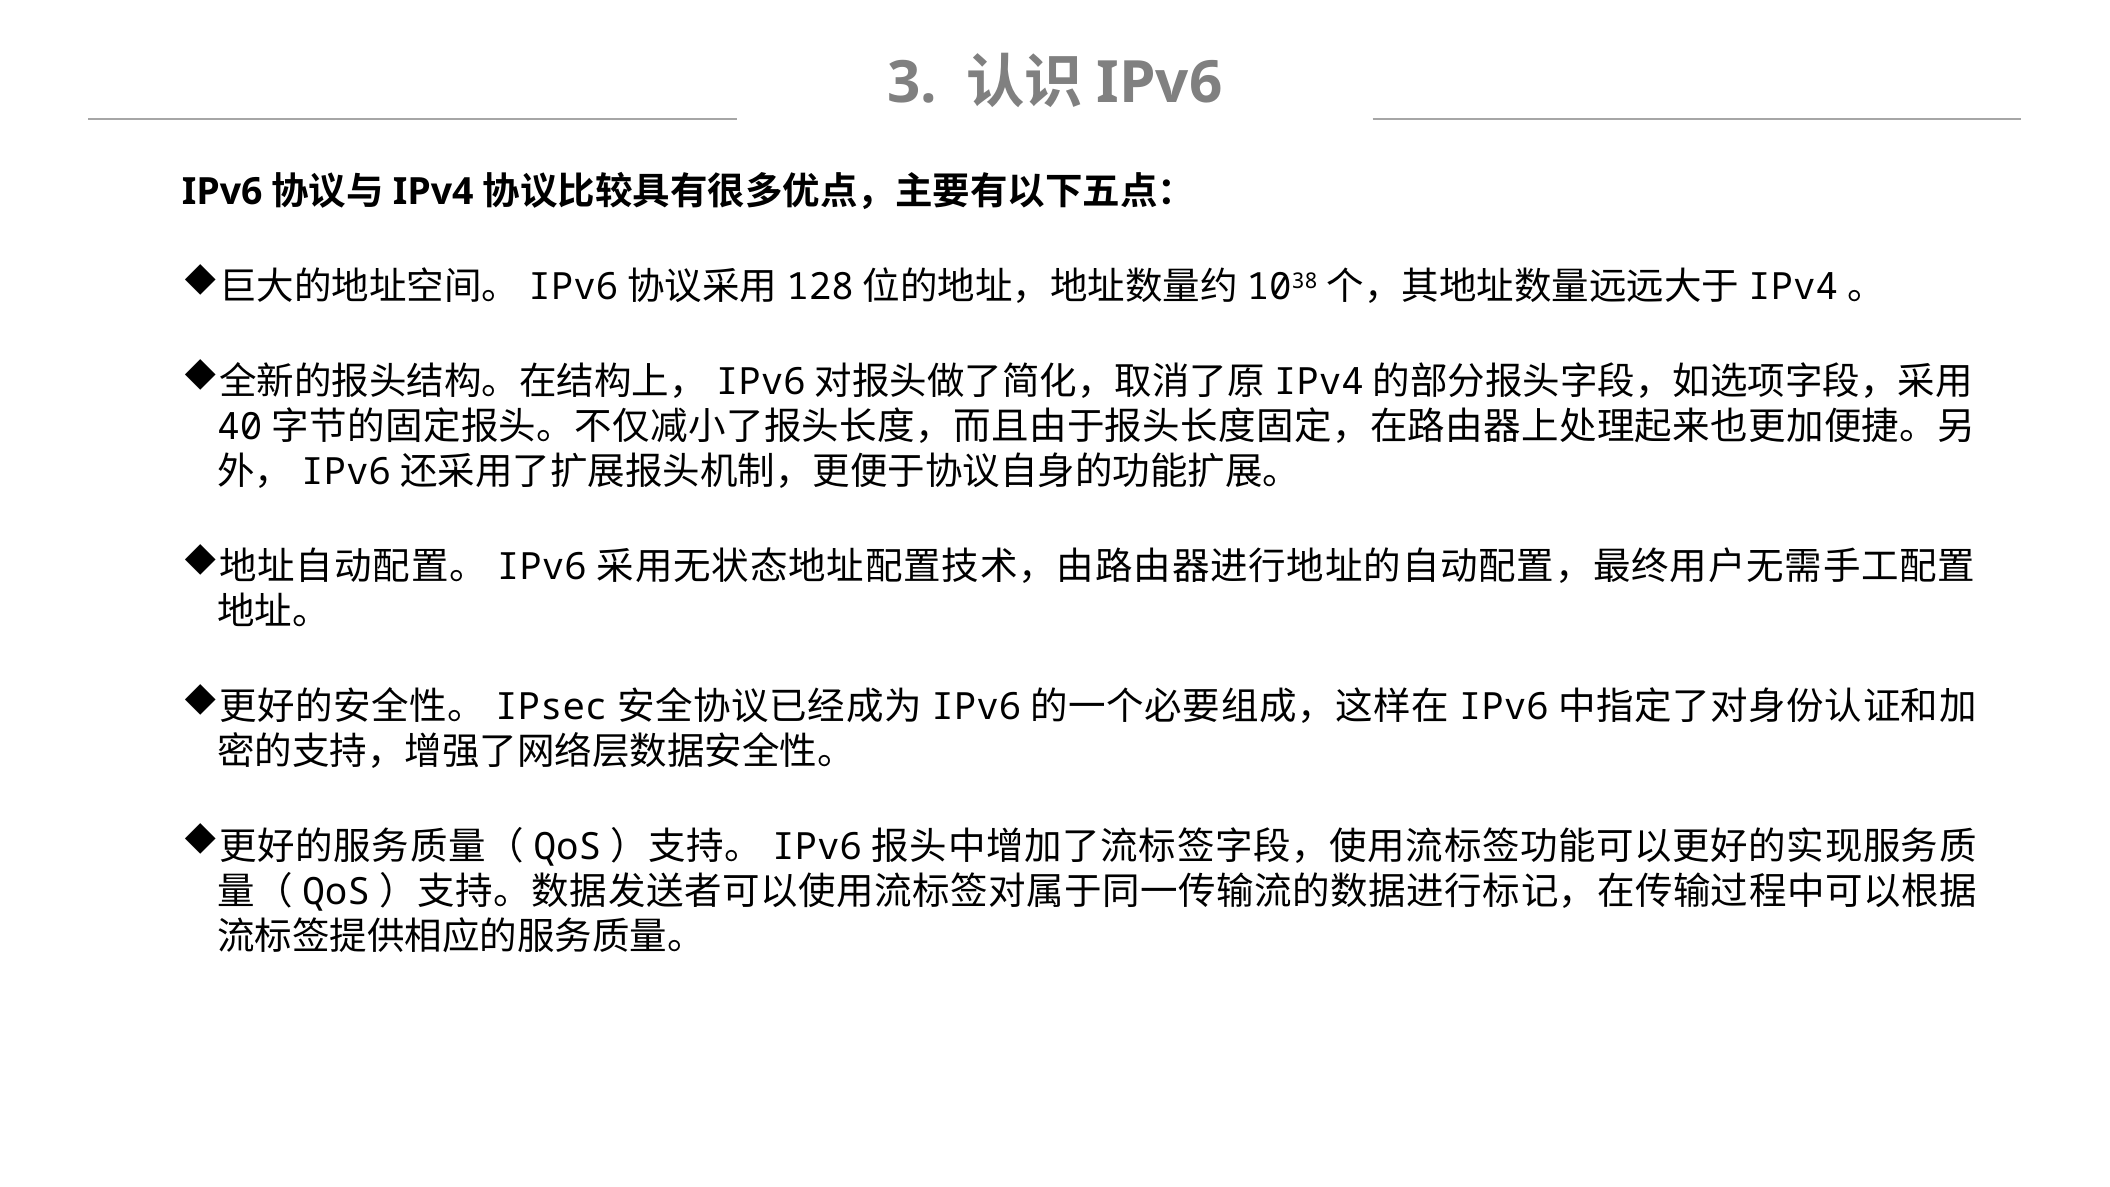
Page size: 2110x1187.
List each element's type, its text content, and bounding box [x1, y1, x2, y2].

text_box 3. 认识IPv6 [730, 43, 1379, 114]
text_box IPv6协议与IPv4协议比较具有很多优点，主要有以下五点： 巨大的地址空间。IPv6协议采用128位的地址，地址数量约1038个，其地址数量远远大于IPv4。 全新的报头结构。在结构上，IPv6对报头做了简化，取消了原IPv4的部分报头字段，如选项字段，采用40字节的固定报头。不仅减小了报头长度，而且由于报头长度固定，在路由器上处理起来也更加便捷。另外，IPv6还采用了扩展报头机制，更便于协议自身的功能扩展。 地址自动配置。IPv6采用无状态地址配置技术，由路由器进行地址的自动配置，最终用户无需手工配置地址。 更好的安全性。IPsec安全协议已经成为IPv6的一个必要组成，这样在IPv6中指定了对身份认证和加密的支持，增强了网络层数据安全性。 更好的服务质量（QoS）支持。IPv6报头中增加了流标签字段，使用流标签功能可以更好的实现服务质量（QoS）支持。数据发送者可以使用流标签对属于同一传输流的数据进行标记，在传输过程中可以根据流标签提供相应的服务质量。 [167, 159, 1992, 1057]
